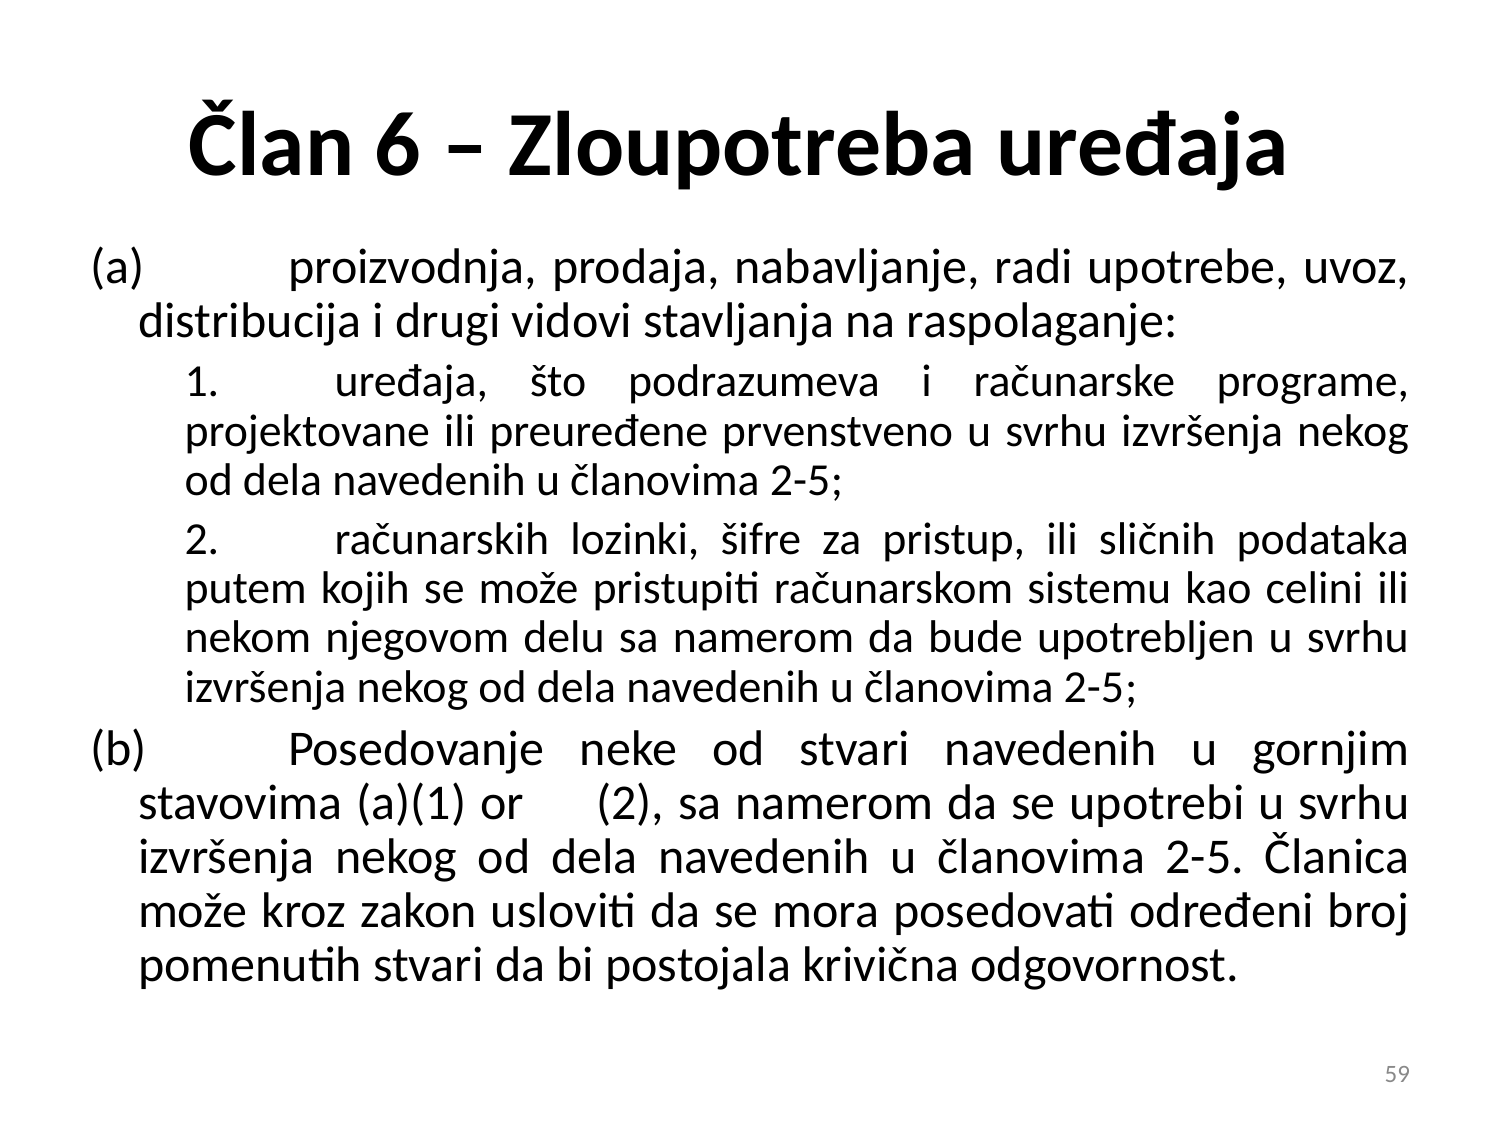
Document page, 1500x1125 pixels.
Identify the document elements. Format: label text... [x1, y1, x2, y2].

title Član 6 – Zloupotreba uređaja [74, 44, 1426, 232]
slide_number 59 [1074, 1042, 1425, 1103]
list (a) proizvodnja, prodaja, nabavljanje, radi upotrebe, uvoz, distribucija i drugi vidovi stavljanja na raspolaganje: 1. uređaja, što podrazumeva i računarske programe, projektovane ili preuređene prvenstveno u svrhu izvršenja nekog od dela navedenih u članovima 2-5; 2. računarskih lozinki, šifre za pristup, ili sličnih podataka putem kojih se može pristupiti računarskom sistemu kao celini ili nekom njegovom delu sa namerom da bude upotrebljen u svrhu izvršenja nekog od dela navedenih u članovima 2-5; (b) Posedovanje neke od stvari navedenih u gornjim stavovima (a)(1) or (2), sa namerom da se upotrebi u svrhu izvršenja nekog od dela navedenih u članovima 2-5. Članica može kroz zakon usloviti da se mora posedovati određeni broj pomenutih stvari da bi postojala krivična odgovornost. [74, 232, 1426, 1051]
